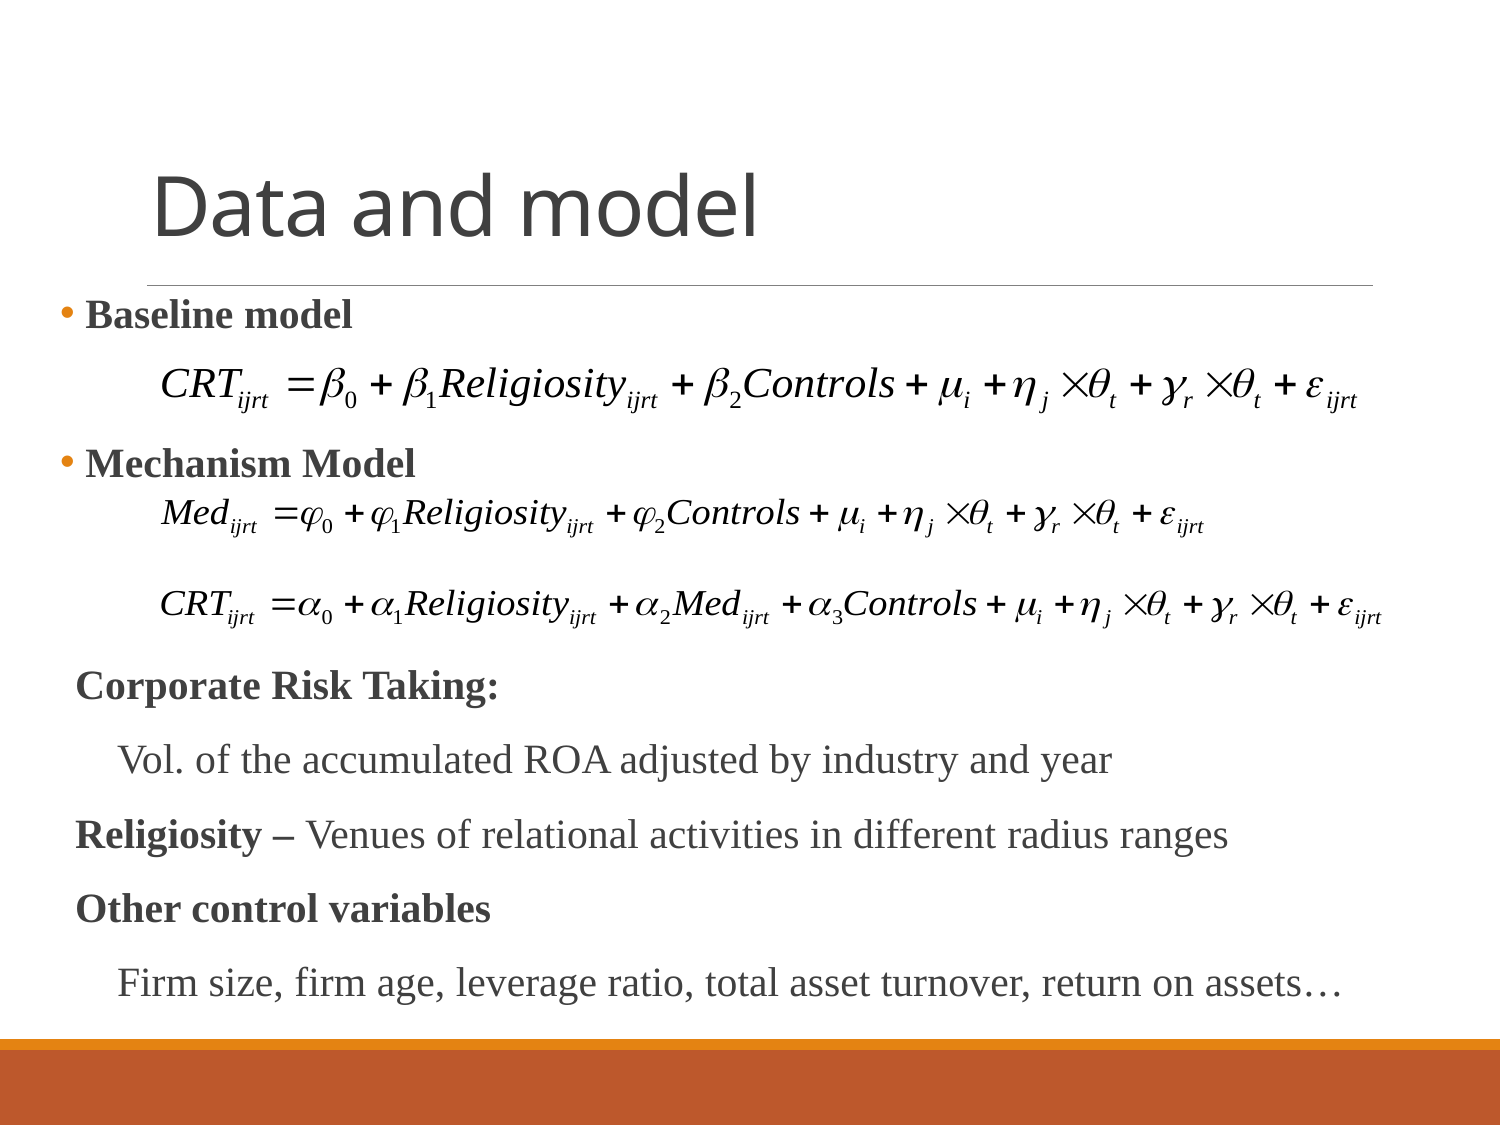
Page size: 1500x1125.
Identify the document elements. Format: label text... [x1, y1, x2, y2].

list Baseline model Mechanism Model Corporate Risk Taking: Vol. of the accumulated ROA adjusted by industry and year Religiosity – Venues of relational activities in different radius ranges Other control variables Firm size, firm age, leverage ratio, total asset turnover, return on assets… [60, 285, 1460, 1034]
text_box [154, 487, 1213, 547]
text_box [154, 577, 1391, 637]
title Data and model [135, 47, 1373, 261]
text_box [154, 354, 1369, 423]
